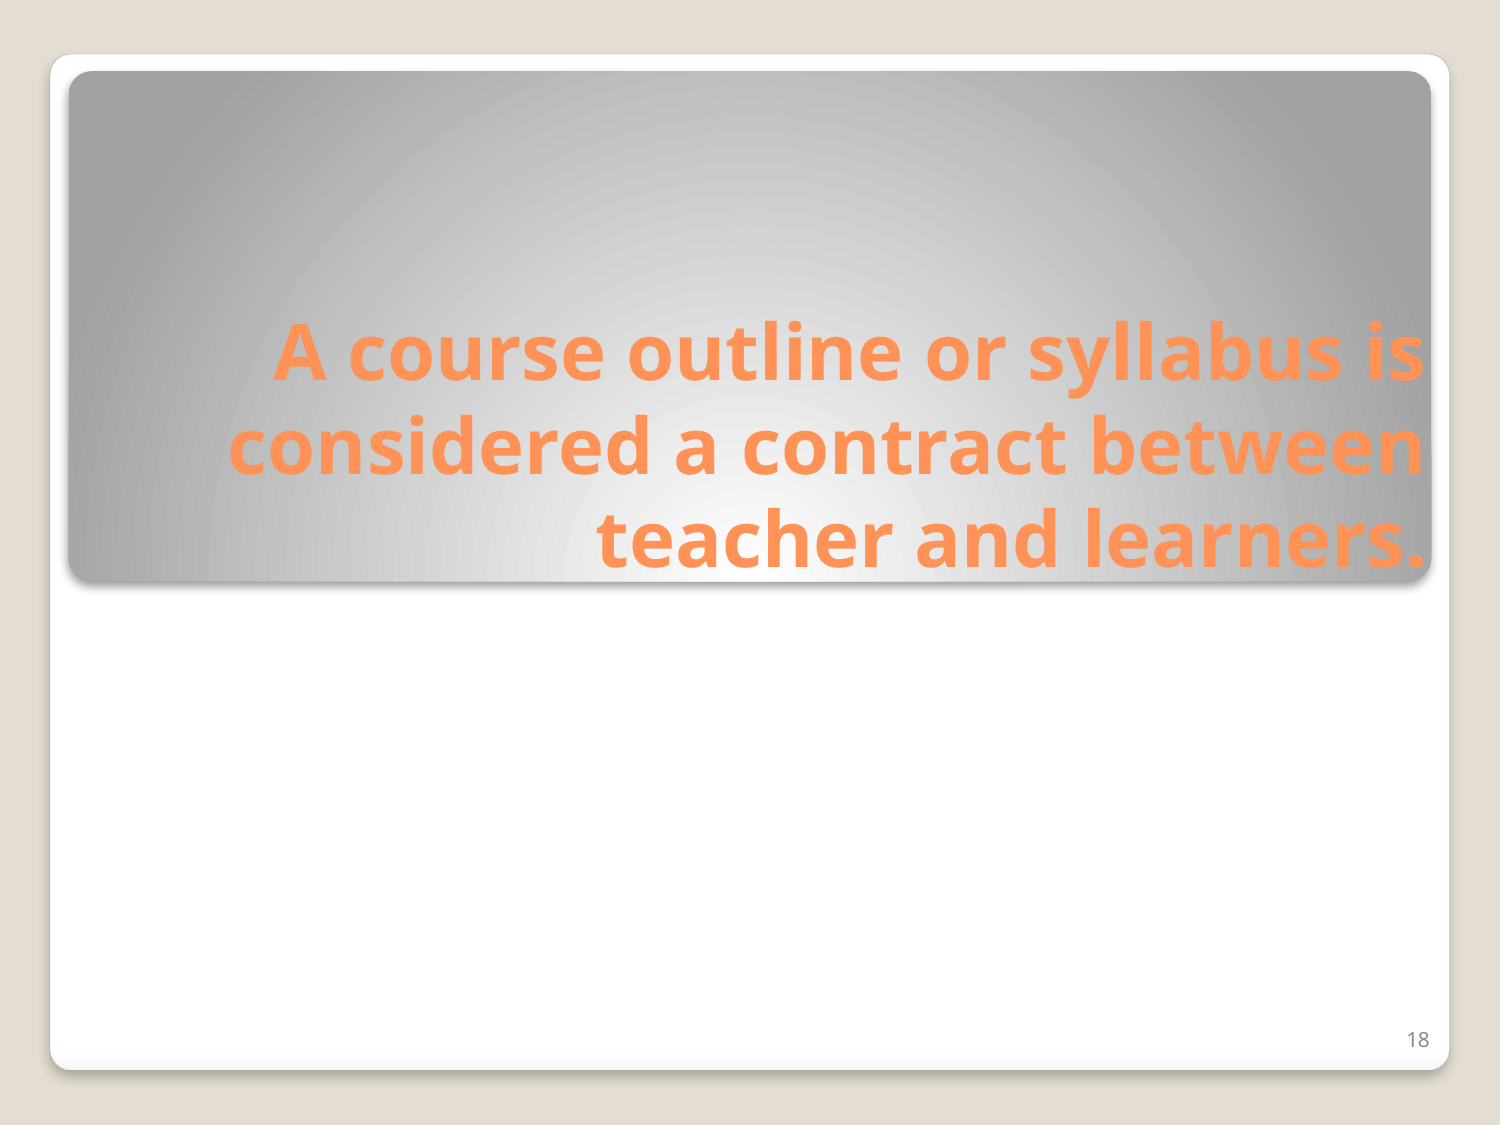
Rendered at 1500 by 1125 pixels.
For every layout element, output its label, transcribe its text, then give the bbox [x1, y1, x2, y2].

slide_number 18 [1369, 1002, 1445, 1063]
title A course outline or syllabus is considered a contract between teacher and learners. [112, 290, 1436, 591]
